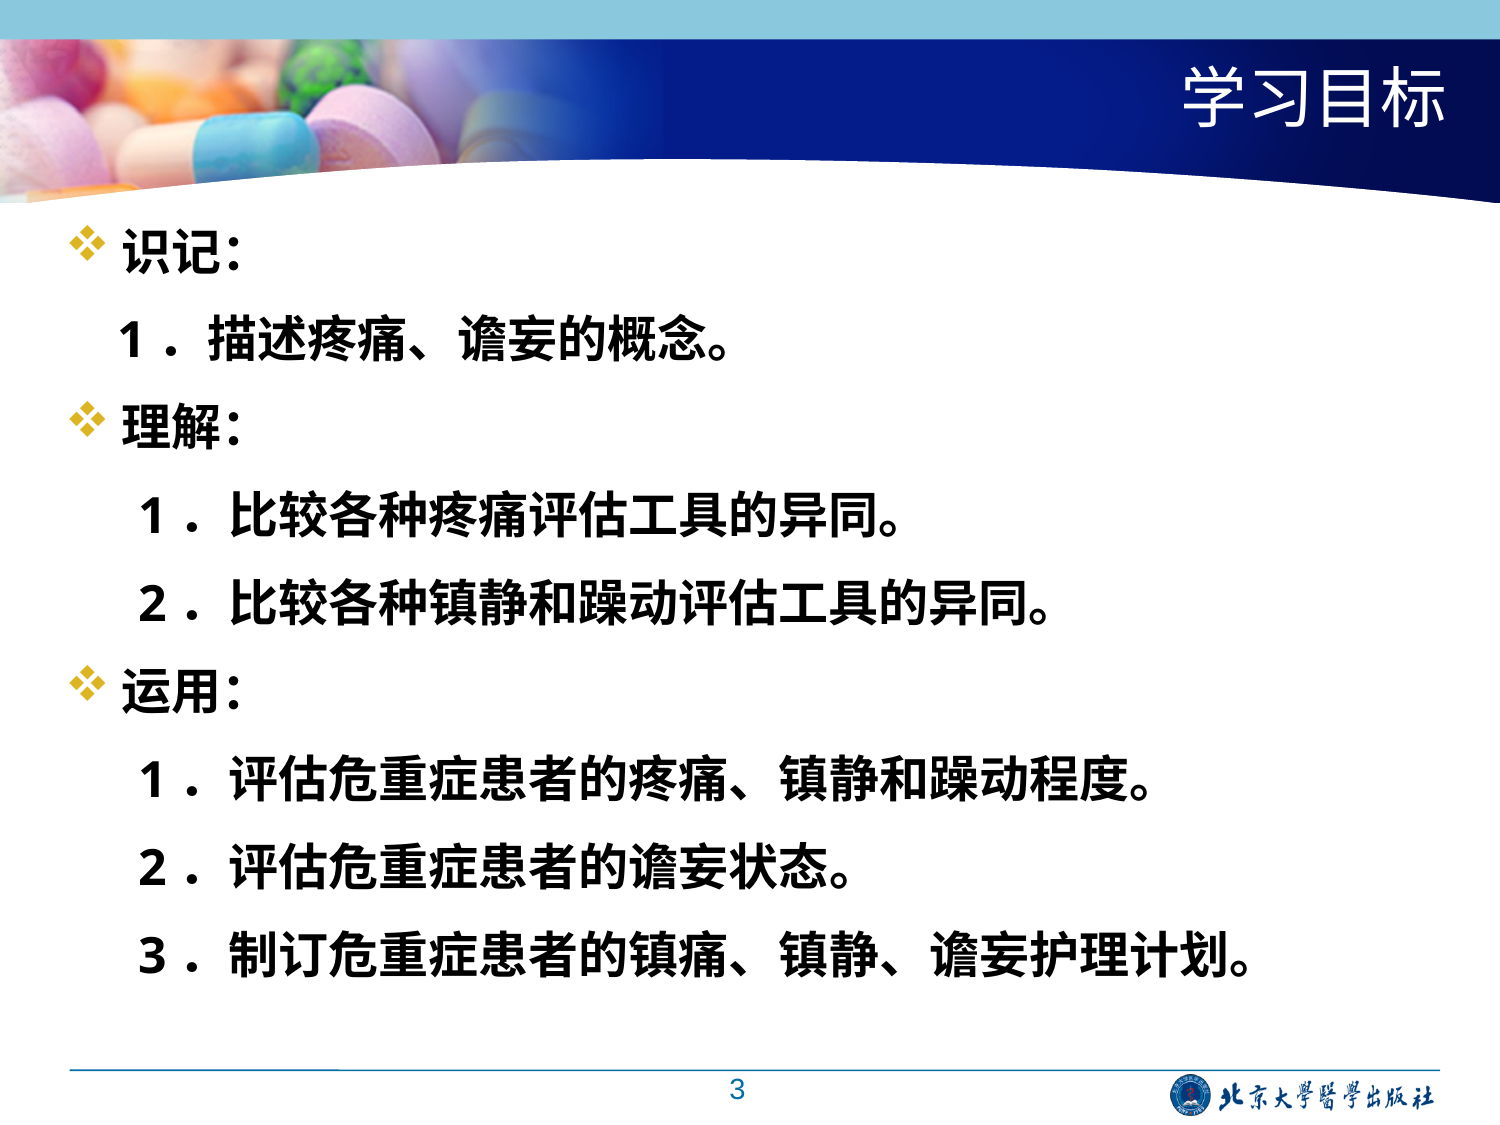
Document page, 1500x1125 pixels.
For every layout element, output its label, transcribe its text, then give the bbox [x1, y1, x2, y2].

text_box 3 [562, 1062, 913, 1113]
picture [1170, 1074, 1436, 1118]
list 识记： 1．描述疼痛、谵妄的概念。 理解： 1．比较各种疼痛评估工具的异同。 2．比较各种镇静和躁动评估工具的异同。 运用： 1．评估危重症患者的疼痛、镇静和躁动程度。 2．评估危重症患者的谵妄状态。 3．制订危重症患者的镇痛、镇静、谵妄护理计划。 [49, 194, 1463, 1036]
picture [0, 40, 1500, 203]
title 学习目标 [137, 49, 1463, 143]
